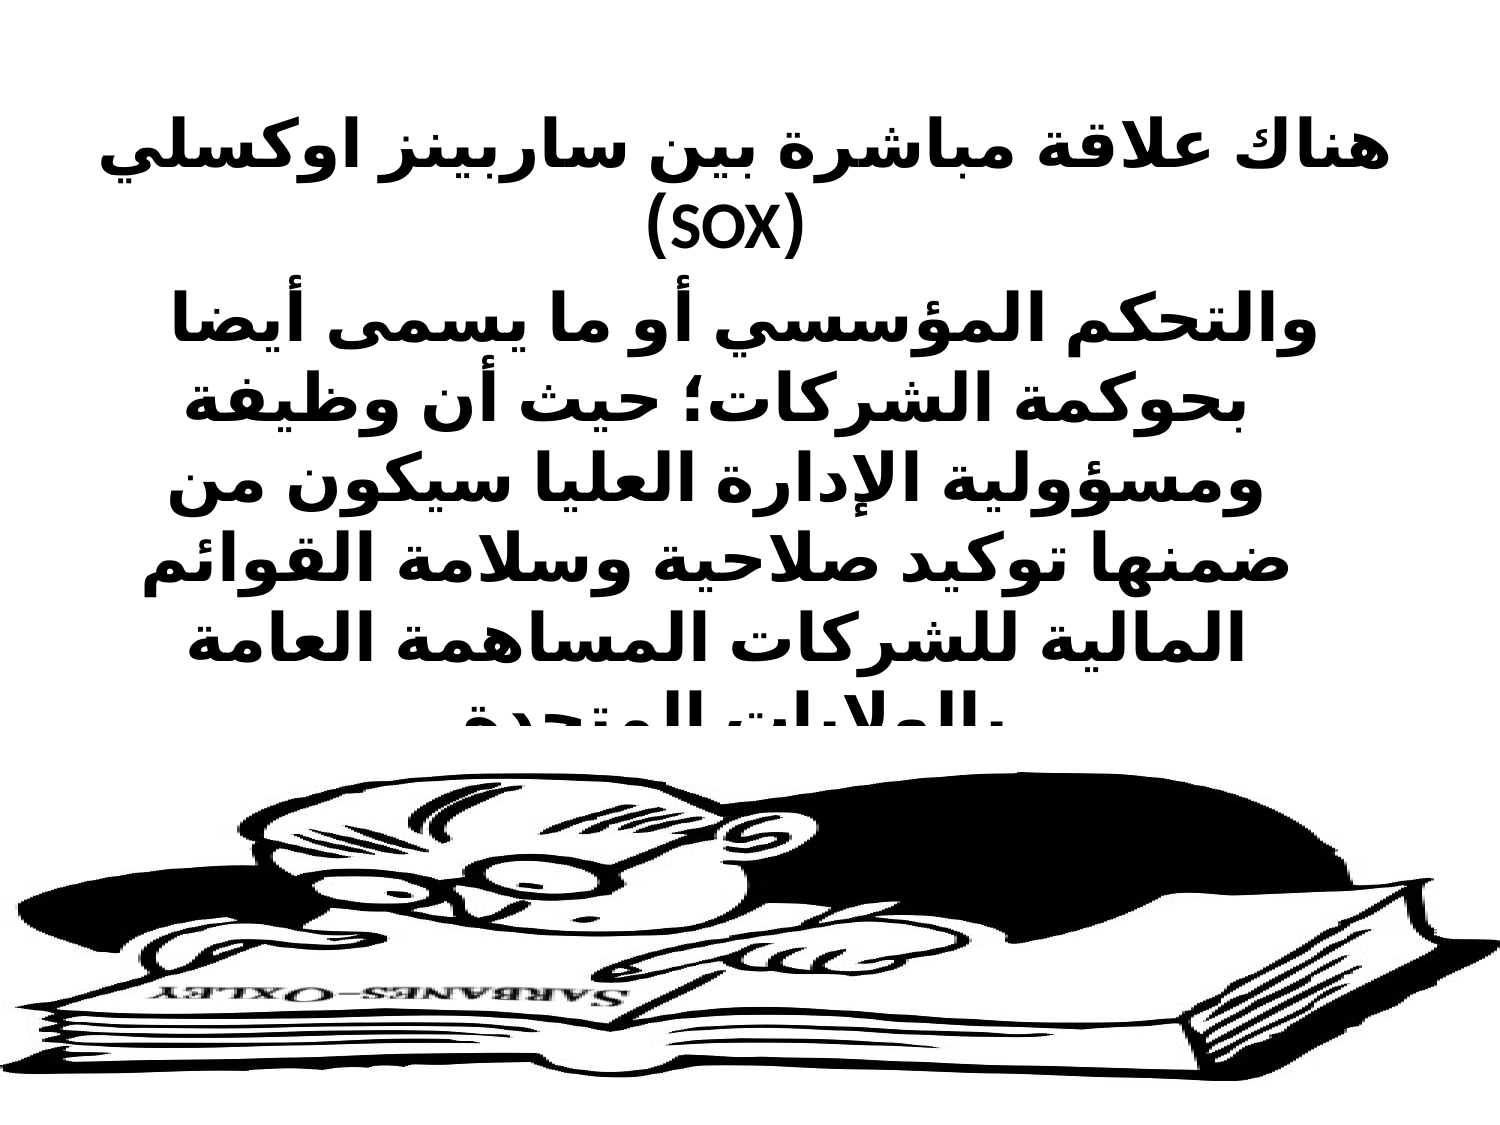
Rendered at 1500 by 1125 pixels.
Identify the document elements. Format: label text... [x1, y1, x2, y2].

picture [0, 726, 1500, 1125]
list هناك علاقة مباشرة بين ساربينز اوكسلي (SOX) والتحكم المؤسسي أو ما يسمى أيضا بحوكمة الشركات؛ حيث أن وظيفة ومسؤولية الإدارة العليا سيكون من ضمنها توكيد صلاحية وسلامة القوائم المالية للشركات المساهمة العامة بالولايات المتحدة. [70, 93, 1421, 724]
